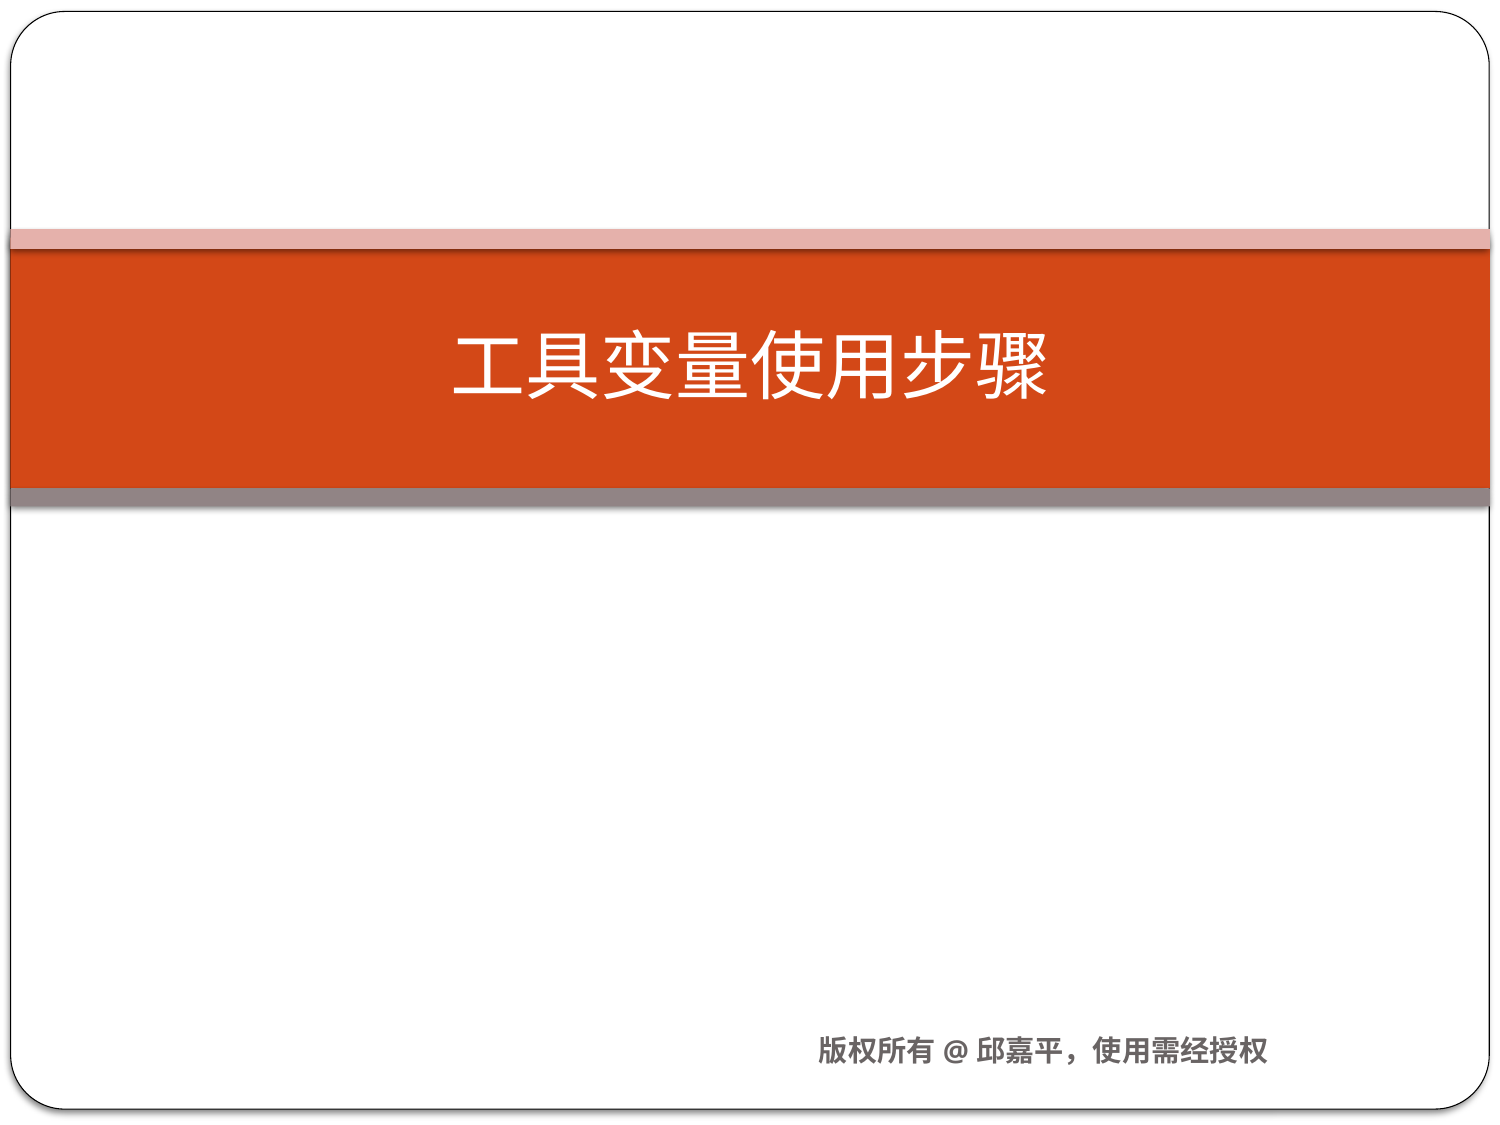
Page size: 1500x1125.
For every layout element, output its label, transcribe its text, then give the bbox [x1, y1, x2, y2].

title 工具变量使用步骤 [75, 247, 1425, 489]
footer 版权所有@邱嘉平，使用需经授权 [612, 1012, 1475, 1088]
